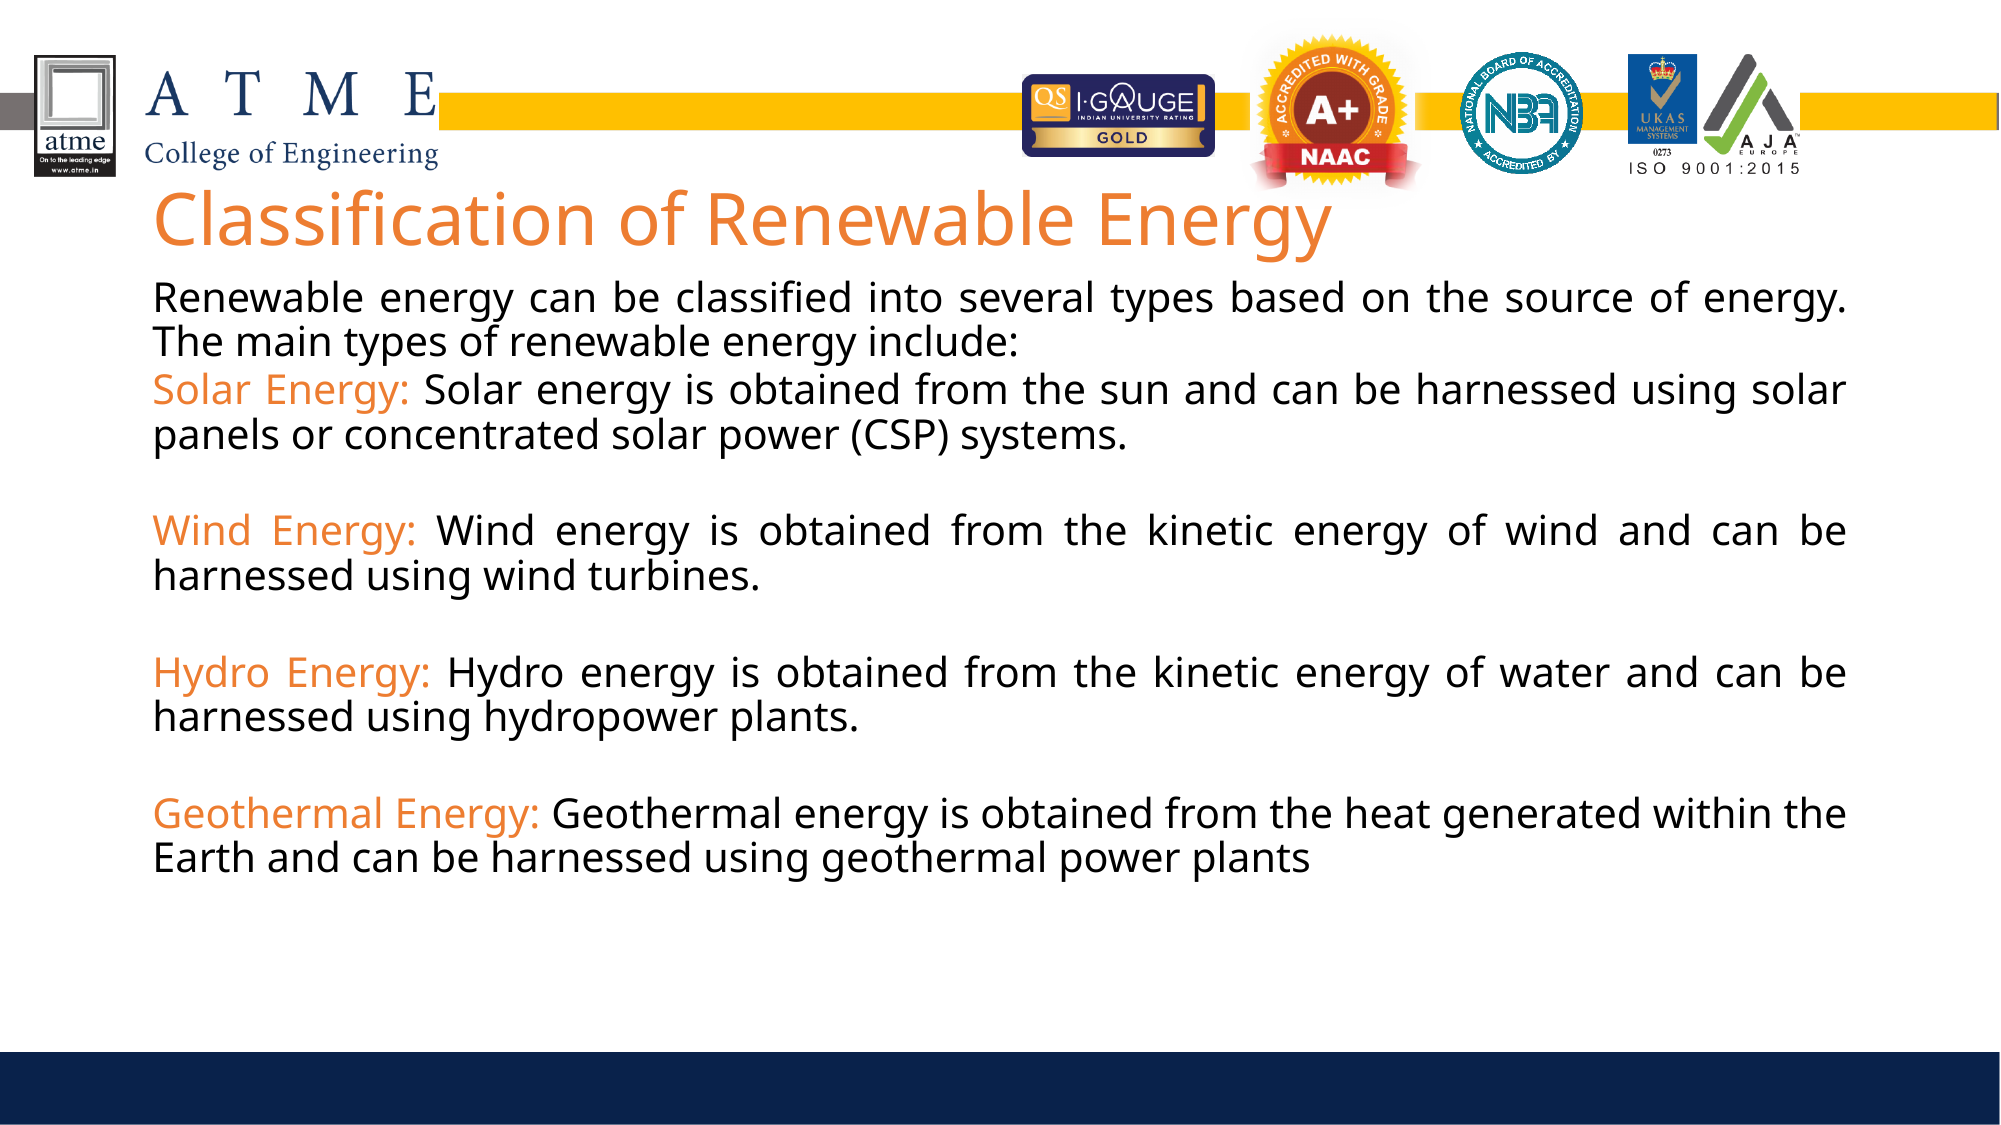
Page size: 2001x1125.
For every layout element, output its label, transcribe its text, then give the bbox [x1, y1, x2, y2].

picture [34, 55, 439, 177]
picture [1250, 43, 1415, 174]
picture [0, 1052, 2000, 1125]
picture [1628, 52, 1800, 174]
picture [1460, 52, 1583, 174]
title Classification of Renewable Energy [137, 174, 1863, 268]
list Renewable energy can be classified into several types based on the source of energy. The main types of renewable energy include: Solar Energy: Solar energy is obtained from the sun and can be harnessed using solar panels or concentrated solar power (CSP) systems. Wind Energy: Wind energy is obtained from the kinetic energy of wind and can be harnessed using wind turbines. Hydro Energy: Hydro energy is obtained from the kinetic energy of water and can be harnessed using hydropower plants. Geothermal Energy: Geothermal energy is obtained from the heat generated within the Earth and can be harnessed using geothermal power plants [137, 268, 1863, 983]
picture [1022, 74, 1215, 157]
